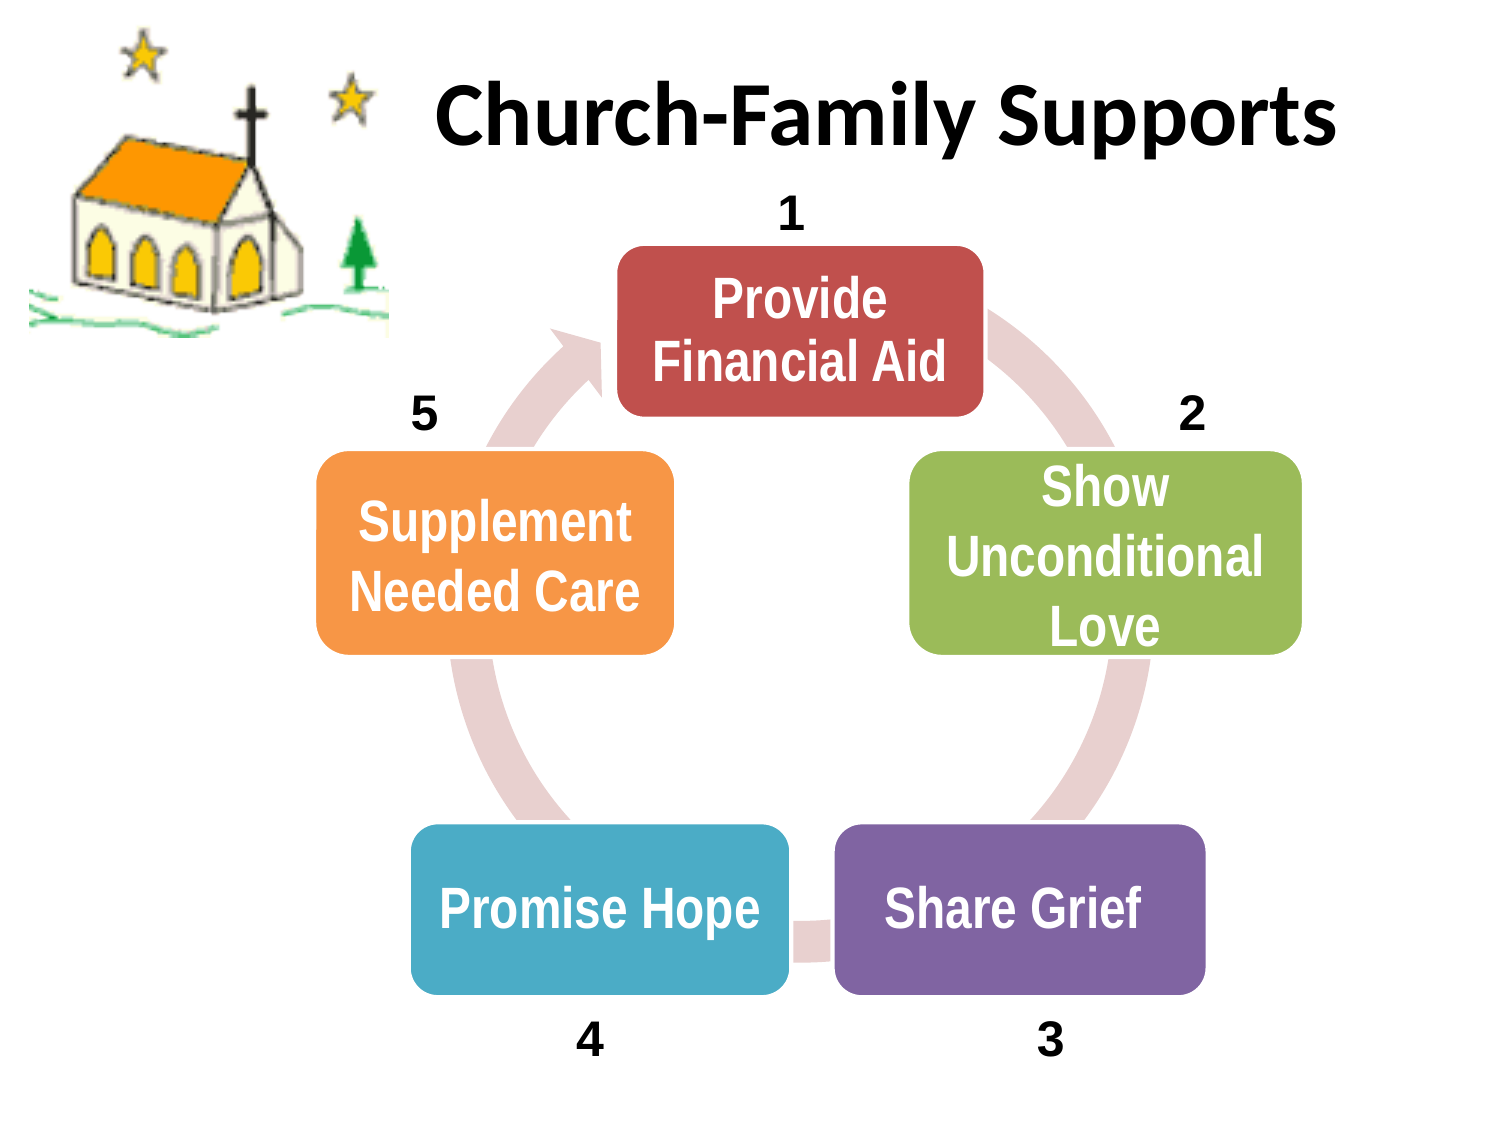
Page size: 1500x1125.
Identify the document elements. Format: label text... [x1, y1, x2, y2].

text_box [229, 243, 1389, 1000]
text_box 4 [561, 1008, 619, 1075]
text_box 3 [1022, 1008, 1080, 1075]
title Church-Family Supports [393, 30, 1404, 188]
text_box 1 [773, 172, 793, 241]
picture [29, 0, 389, 339]
